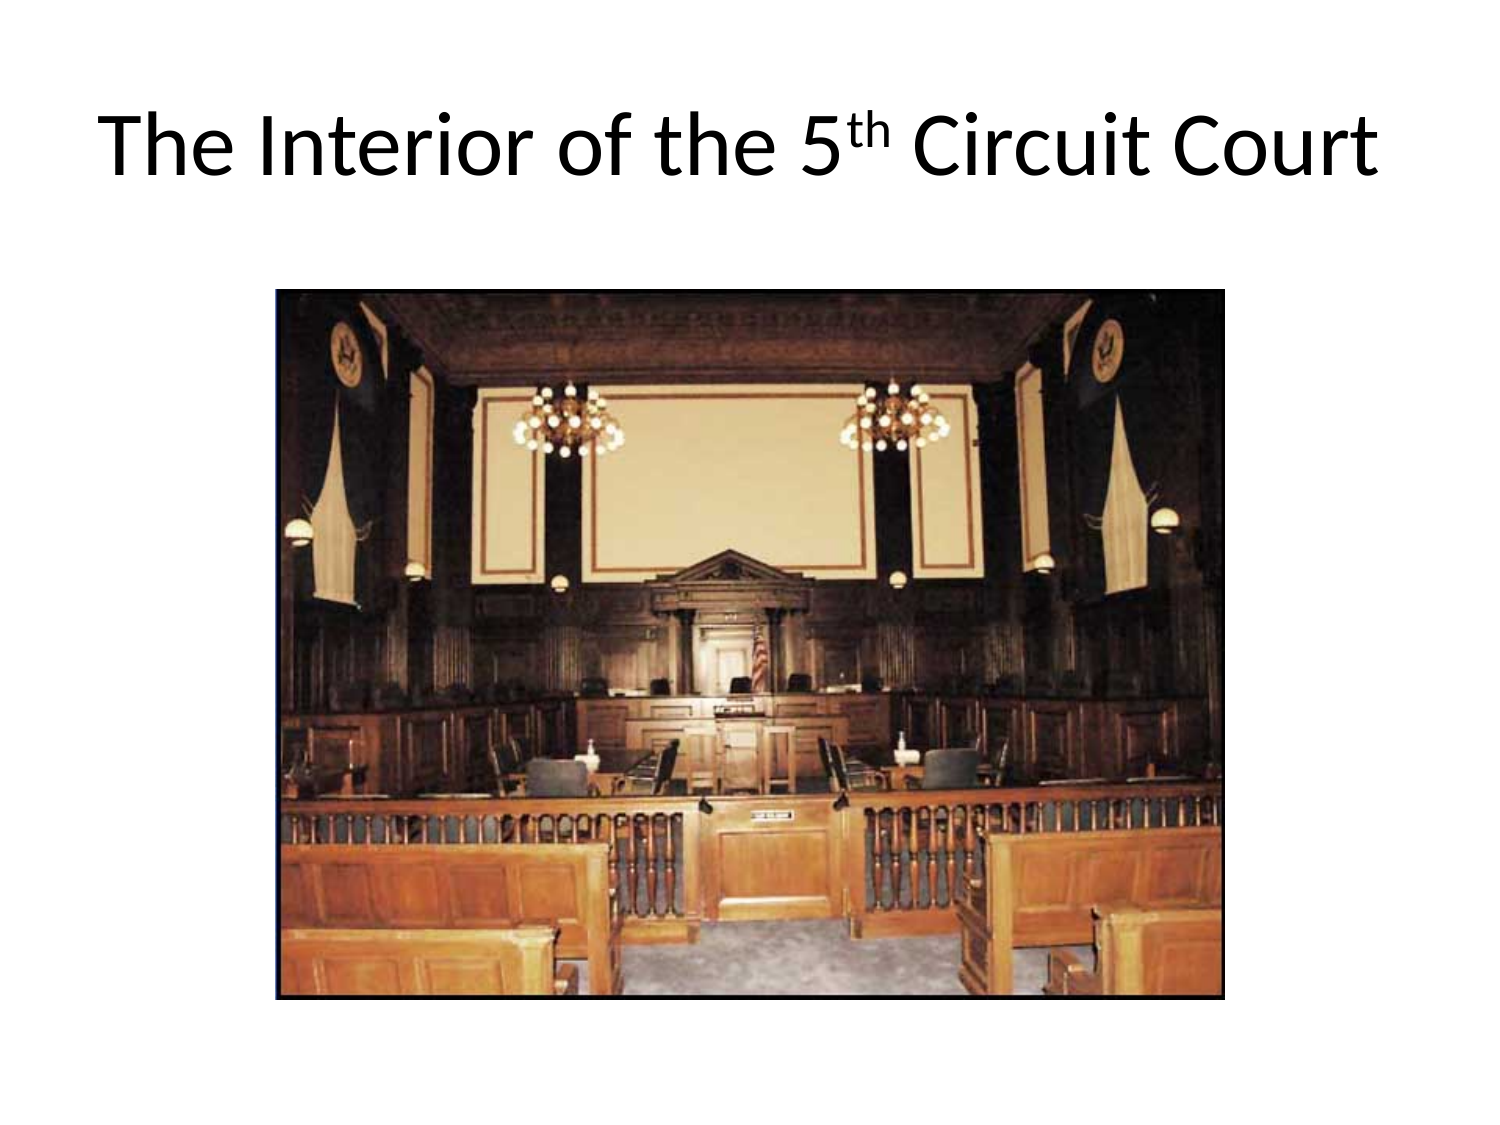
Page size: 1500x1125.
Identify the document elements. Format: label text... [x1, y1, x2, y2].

picture [275, 288, 1225, 1001]
title The Interior of the 5th Circuit Court [74, 44, 1426, 233]
